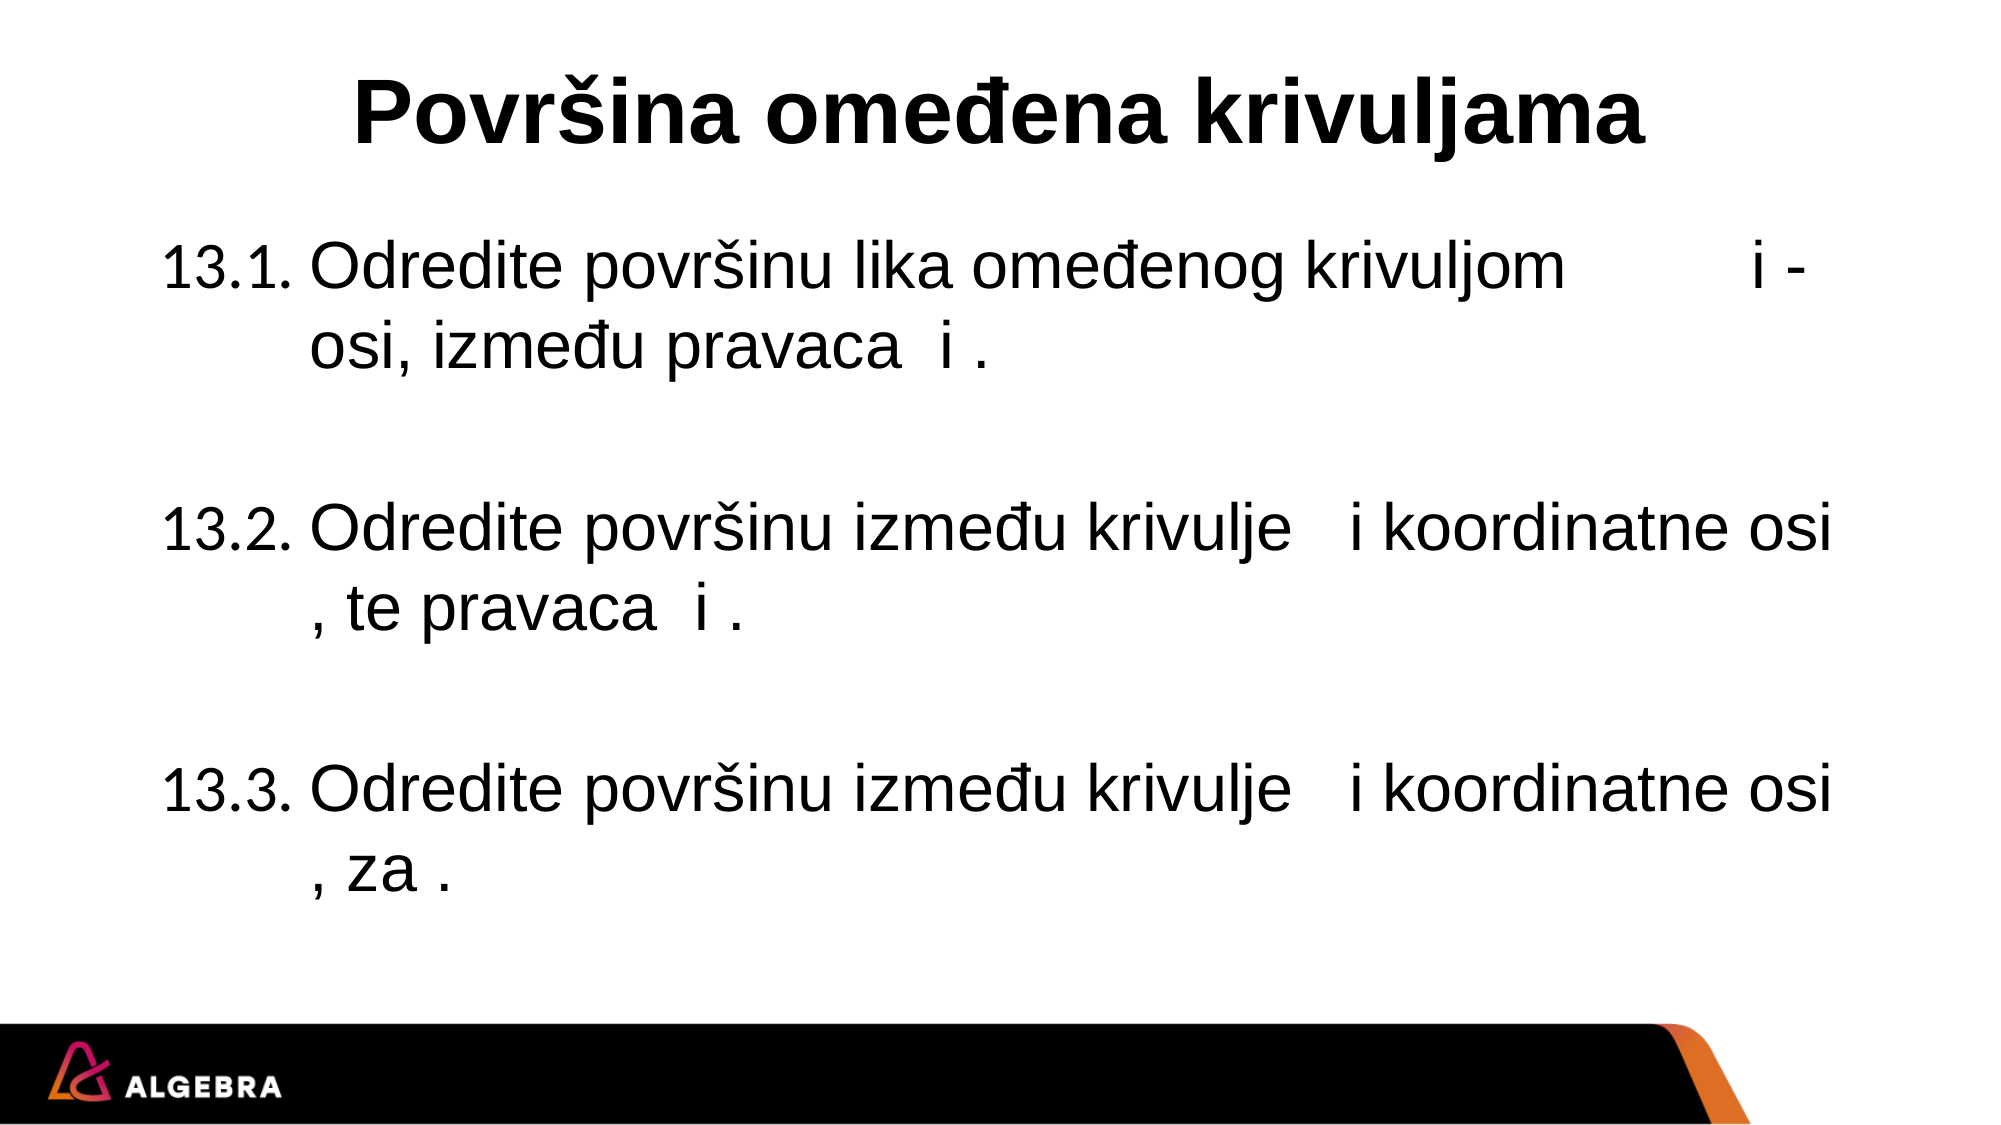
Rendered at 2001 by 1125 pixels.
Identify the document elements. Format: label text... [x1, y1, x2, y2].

picture [0, 1023, 1958, 1125]
title Površina omeđena krivuljama [137, 4, 1863, 223]
